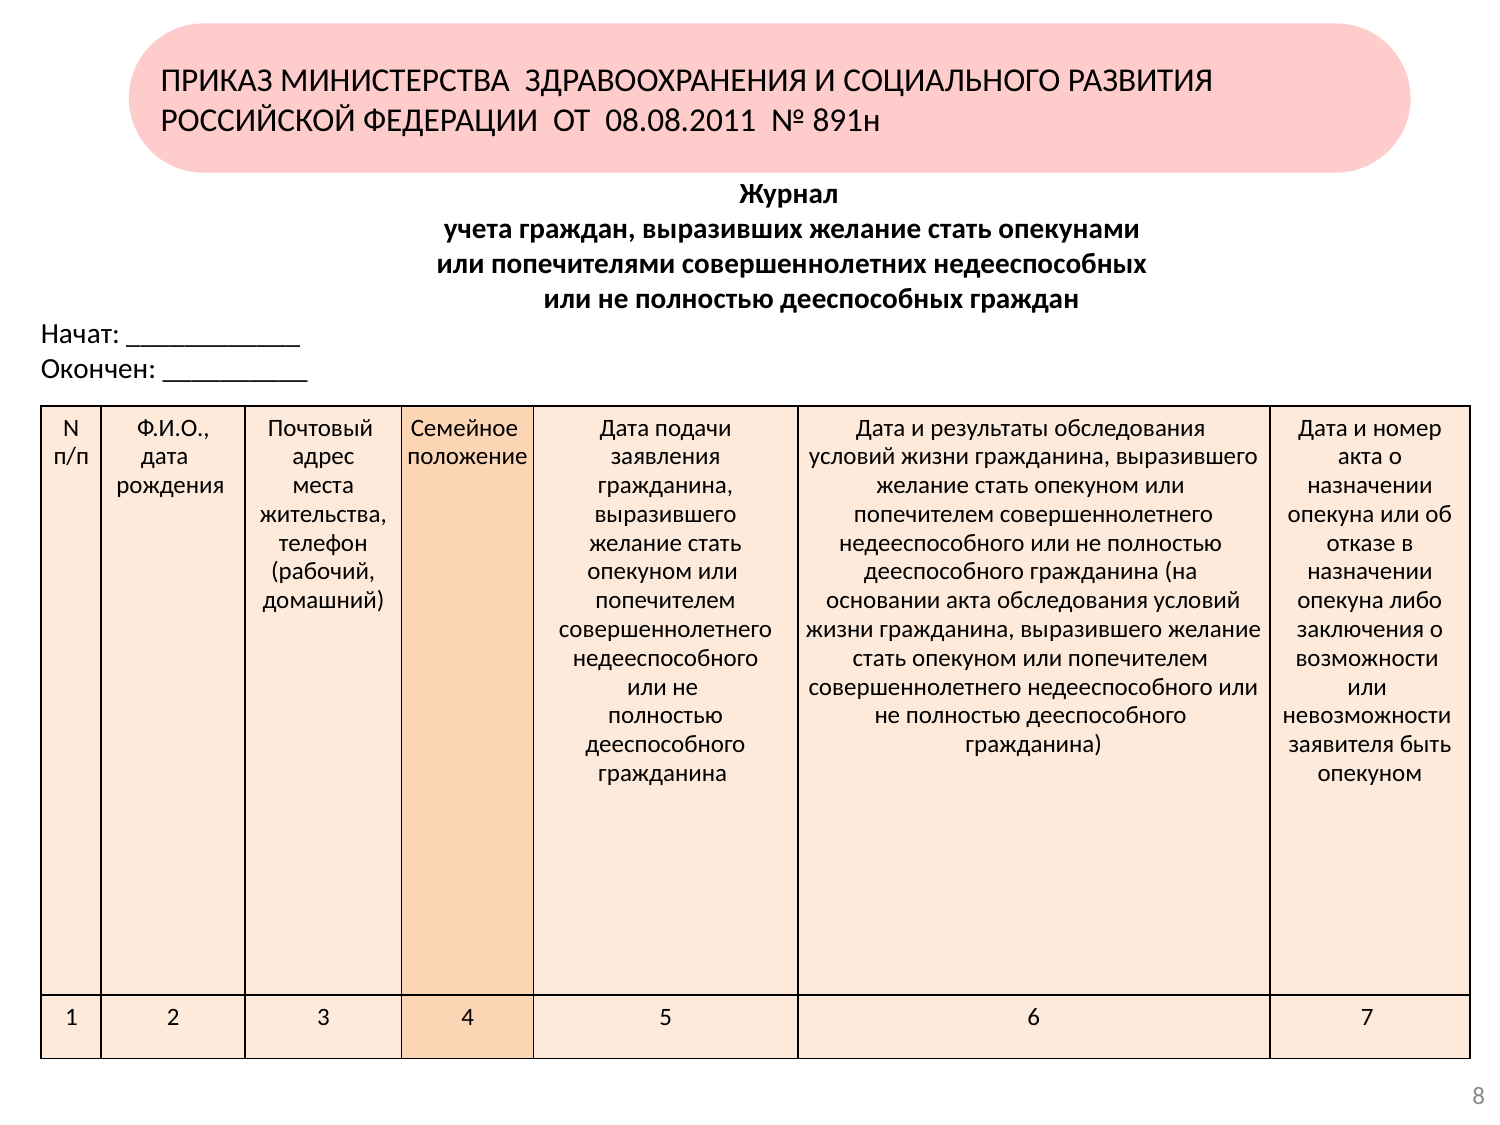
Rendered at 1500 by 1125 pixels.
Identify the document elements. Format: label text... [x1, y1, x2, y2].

table_header Дата подачи заявления гражданина, выразившего желание стать опекуном или попечителем совершеннолетнего недееспособного или не полностью дееспособного гражданина [534, 407, 797, 994]
text_box ПРИКАЗ МИНИСТЕРСТВА ЗДРАВООХРАНЕНИЯ И СОЦИАЛЬНОГО РАЗВИТИЯ РОССИЙСКОЙ ФЕДЕРАЦИИ ОТ 08.08.2011 № 891н [128, 23, 1411, 166]
table_cell 6 [799, 996, 1269, 1058]
table_cell 2 [102, 996, 244, 1058]
table_cell 5 [534, 996, 797, 1058]
table_cell 7 [1271, 996, 1469, 1058]
table_header Семейное положение [402, 407, 533, 994]
slide_number 8 [1149, 1065, 1500, 1125]
table_cell 1 [42, 996, 100, 1058]
table_header Дата и номер акта о назначении опекуна или об отказе в назначении опекуна либо заключения о возможности или невозможности заявителя быть опекуном [1271, 407, 1469, 994]
table_header N п/п [42, 407, 100, 994]
table_cell 4 [402, 996, 533, 1058]
table_header Почтовый адрес места жительства, телефон (рабочий, домашний) [246, 407, 401, 994]
table_cell 3 [246, 996, 401, 1058]
table_header Дата и результаты обследования условий жизни гражданина, выразившего желание стать опекуном или попечителем совершеннолетнего недееспособного или не полностью дееспособного гражданина (на основании акта обследования условий жизни гражданина, выразившего желание стать опекуном или попечителем совершеннолетнего недееспособного или не полностью дееспособного гражданина) [799, 407, 1269, 994]
text_box Журнал учета граждан, выразивших желание стать опекунами или попечителями совершеннолетних недееспособных или не полностью дееспособных граждан Начат: ____________ Окончен: __________ [0, 166, 1500, 392]
table_header Ф.И.О., дата рождения [102, 407, 244, 994]
